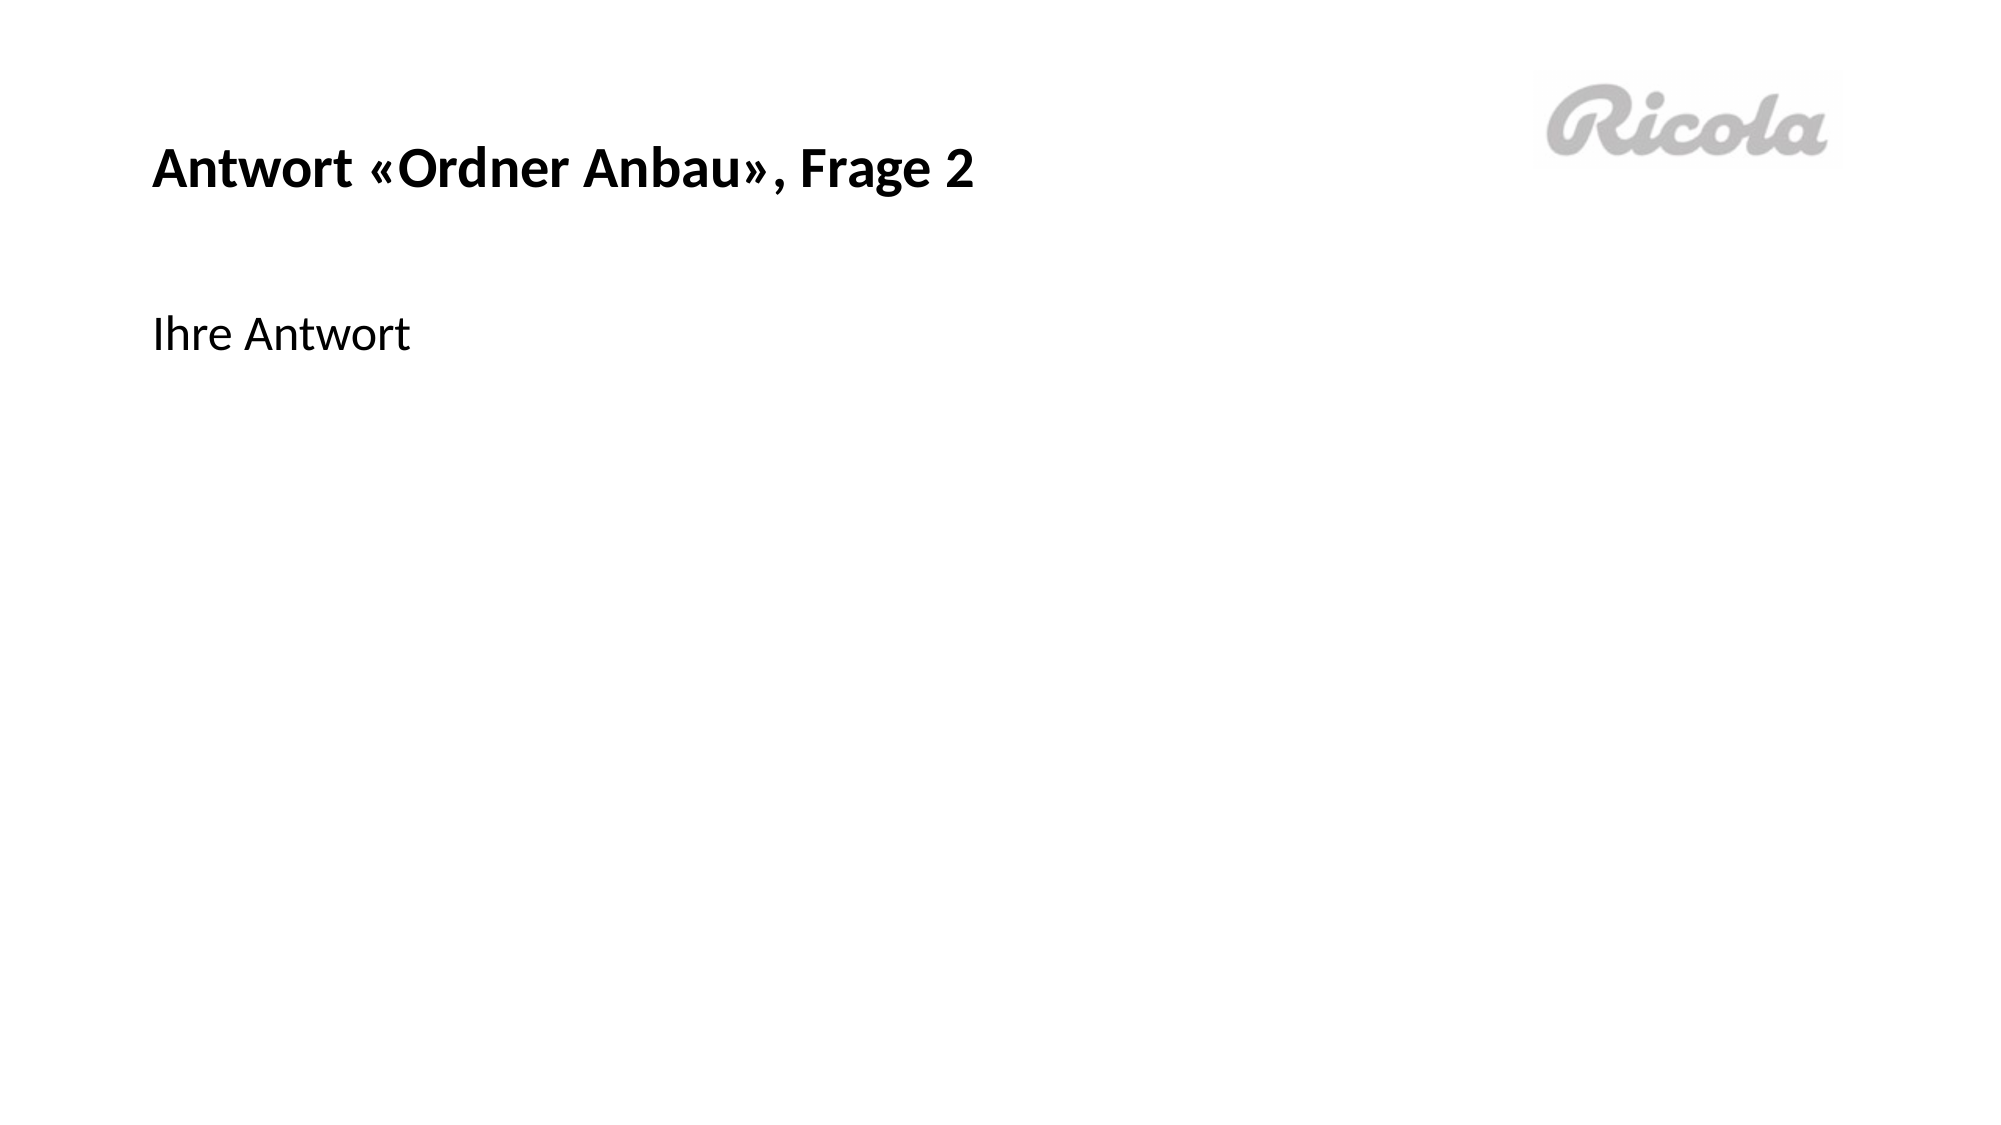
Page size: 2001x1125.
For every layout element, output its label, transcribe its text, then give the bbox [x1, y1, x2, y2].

list Ihre Antwort [137, 299, 1863, 1014]
title Antwort «Ordner Anbau», Frage 2 [137, 59, 1863, 278]
